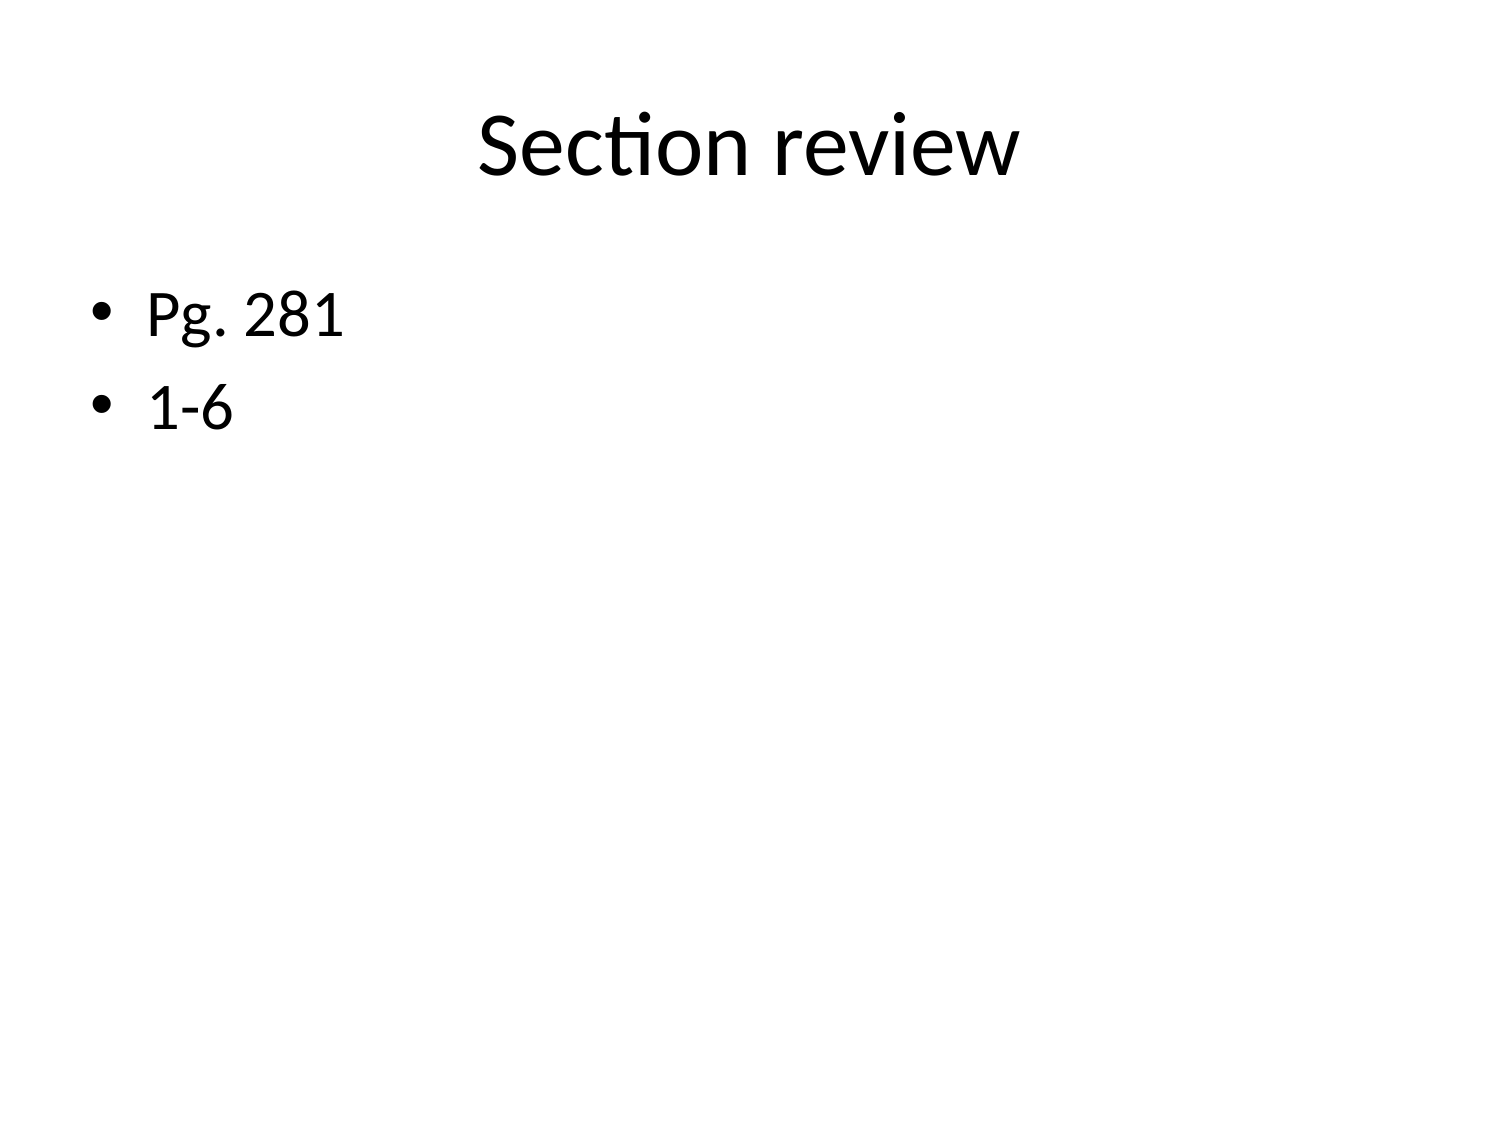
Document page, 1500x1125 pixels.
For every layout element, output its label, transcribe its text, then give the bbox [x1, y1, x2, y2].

list Pg. 281 1-6 [75, 262, 1425, 1005]
title Section review [75, 45, 1425, 233]
